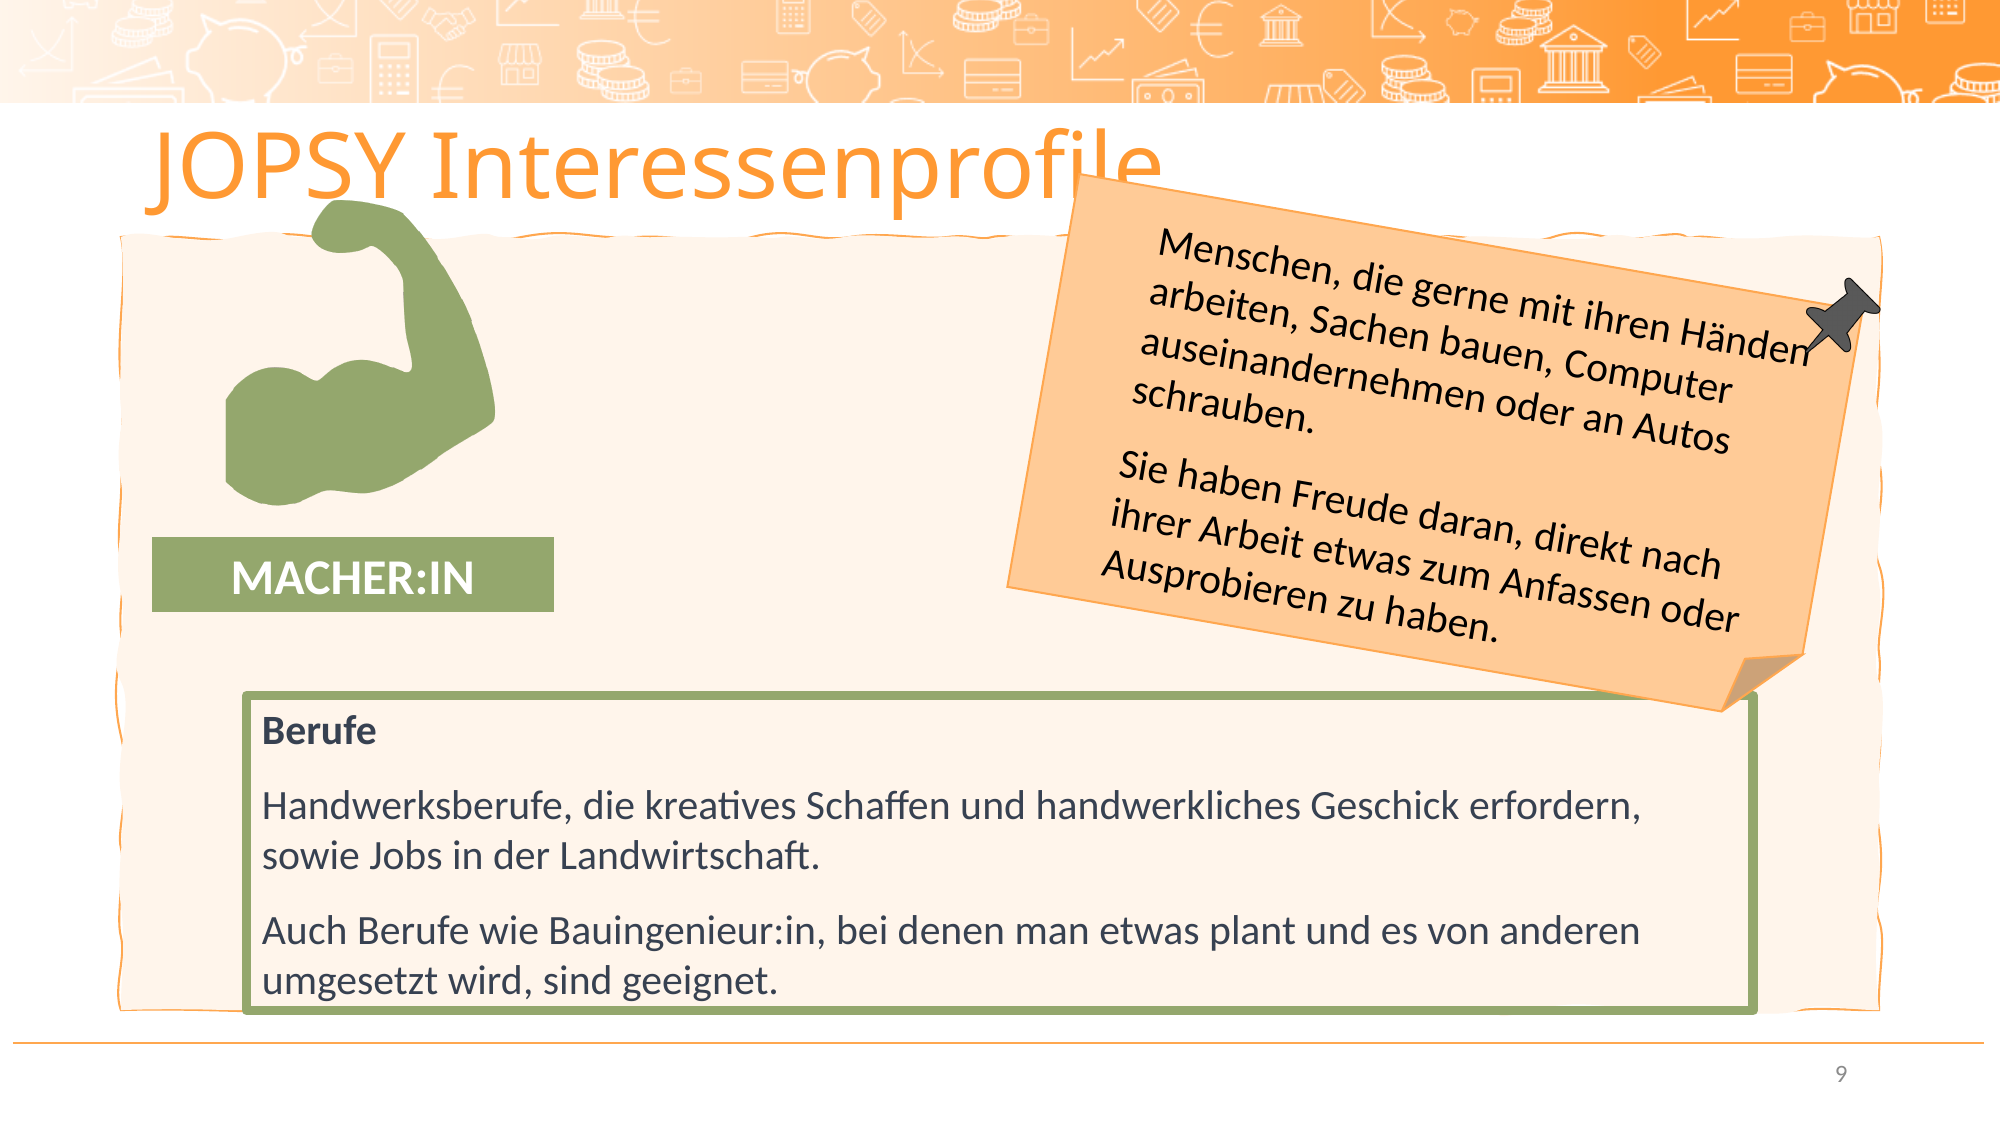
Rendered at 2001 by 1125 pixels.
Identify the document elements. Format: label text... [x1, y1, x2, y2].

text_box [1683, 366, 1885, 1014]
text_box [114, 233, 1615, 1013]
text_box Berufe Handwerksberufe, die kreatives Schaffen und handwerkliches Geschick erfordern, sowie Jobs in der Landwirtschaft. Auch Berufe wie Bauingenieur:in, bei denen man etwas plant und es von anderen umgesetzt wird, sind geeignet. [246, 695, 1753, 1011]
text_box [1546, 1011, 1640, 1015]
text_box [1494, 1011, 1530, 1017]
text_box [1544, 235, 1883, 297]
slide_number 9 [1412, 1042, 1863, 1103]
text_box [1351, 1011, 1392, 1015]
picture [0, 0, 2000, 103]
title JOPSY Interessenprofile [137, 86, 1863, 253]
picture [1792, 265, 1893, 366]
text_box Menschen, die gerne mit ihren Händen arbeiten, Sachen bauen, Computer auseinandernehmen oder an Autos schrauben. Sie haben Freude daran, direkt nach ihrer Arbeit etwas zum Anfassen oder Ausprobieren zu haben. [1006, 172, 1854, 713]
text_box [152, 164, 554, 613]
